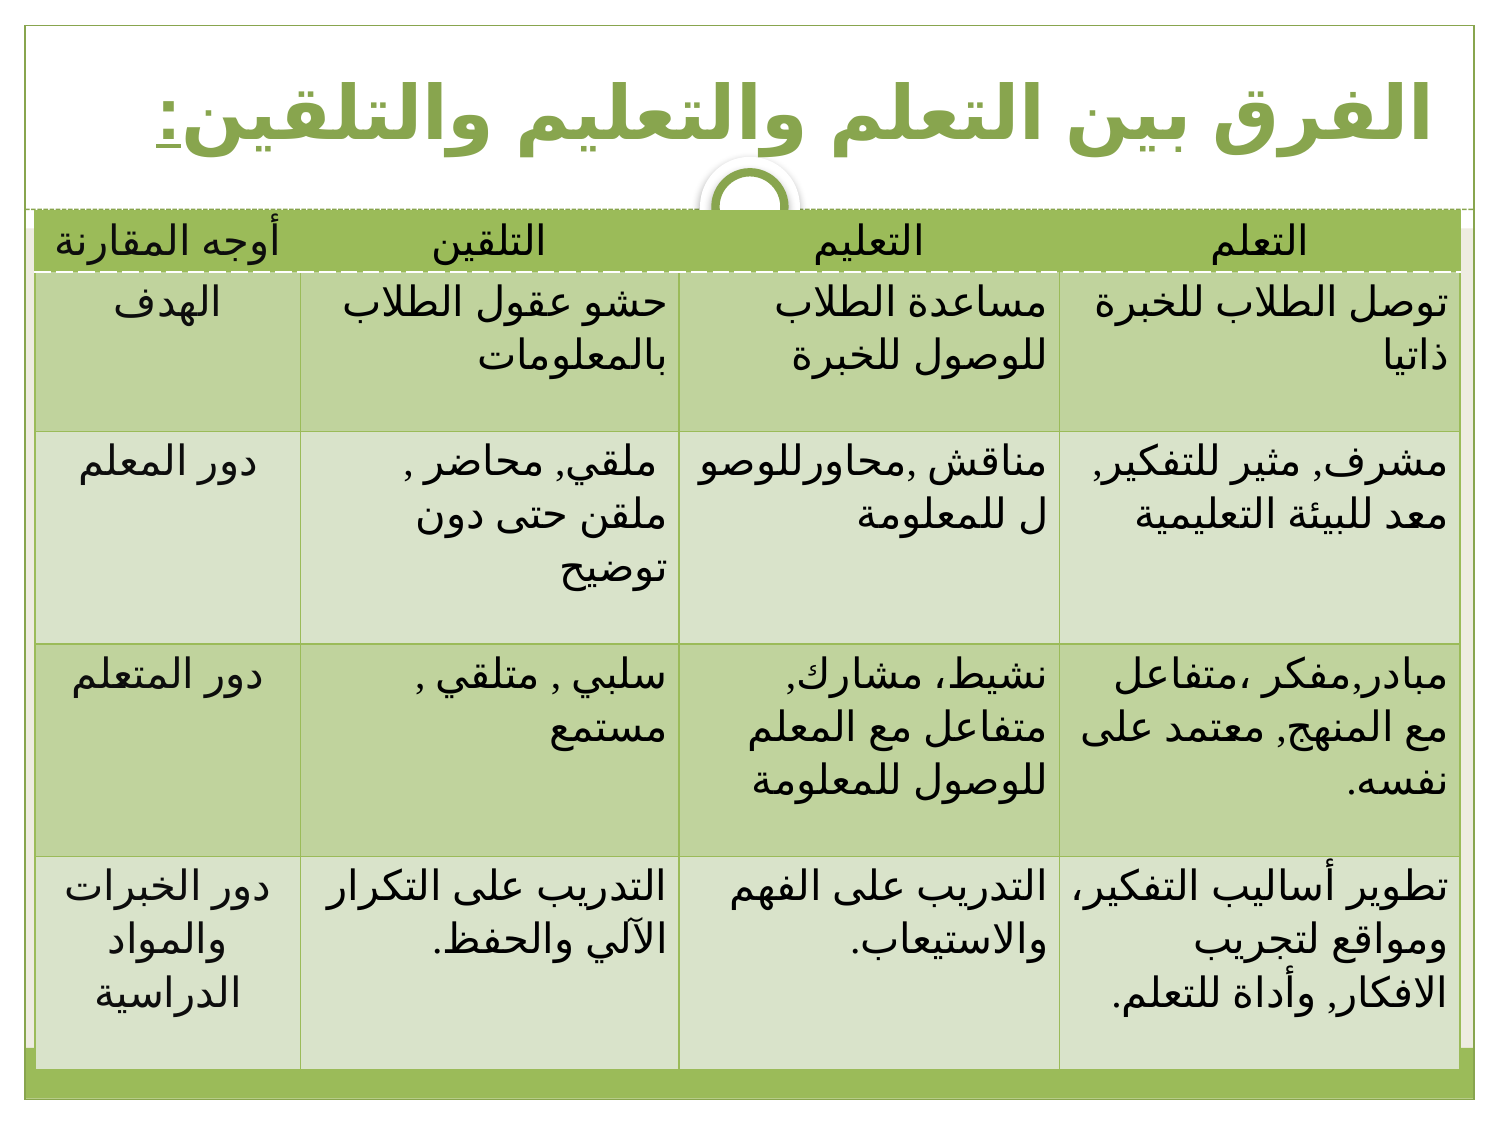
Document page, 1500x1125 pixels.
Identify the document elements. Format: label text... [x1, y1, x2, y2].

table_header أوجه المقارنة [36, 212, 300, 272]
table_cell الهدف [36, 272, 300, 431]
table_cell دور المتعلم [36, 645, 300, 856]
table_cell ملقي, محاضر , ملقن حتى دون توضيح [301, 432, 678, 643]
table_cell مشرف, مثير للتفكير, معد للبيئة التعليمية [1060, 432, 1459, 643]
table_cell سلبي , متلقي , مستمع [301, 645, 678, 856]
table_cell توصل الطلاب للخبرة ذاتيا [1060, 272, 1459, 431]
table_cell دور الخبرات والمواد الدراسية [36, 857, 300, 1069]
table_cell مساعدة الطلاب للوصول للخبرة [680, 272, 1059, 431]
table_cell دور المعلم [36, 432, 300, 643]
table_header التعليم [680, 212, 1059, 272]
table_cell التدريب على التكرار الآلي والحفظ. [301, 857, 678, 1069]
table_cell التدريب على الفهم والاستيعاب. [680, 857, 1059, 1069]
table_header التعلم [1060, 212, 1459, 272]
table_cell نشيط، مشارك, متفاعل مع المعلم للوصول للمعلومة [680, 645, 1059, 856]
table_header التلقين [301, 212, 678, 272]
table_cell مبادر,مفكر ،متفاعل مع المنهج, معتمد على نفسه. [1060, 645, 1459, 856]
table_cell مناقش ,محاورللوصول للمعلومة [680, 432, 1059, 643]
title الفرق بين التعلم والتعليم والتلقين: [49, 37, 1450, 162]
table_cell حشو عقول الطلاب بالمعلومات [301, 272, 678, 431]
table_cell تطوير أساليب التفكير، ومواقع لتجريب الافكار, وأداة للتعلم. [1060, 857, 1459, 1069]
